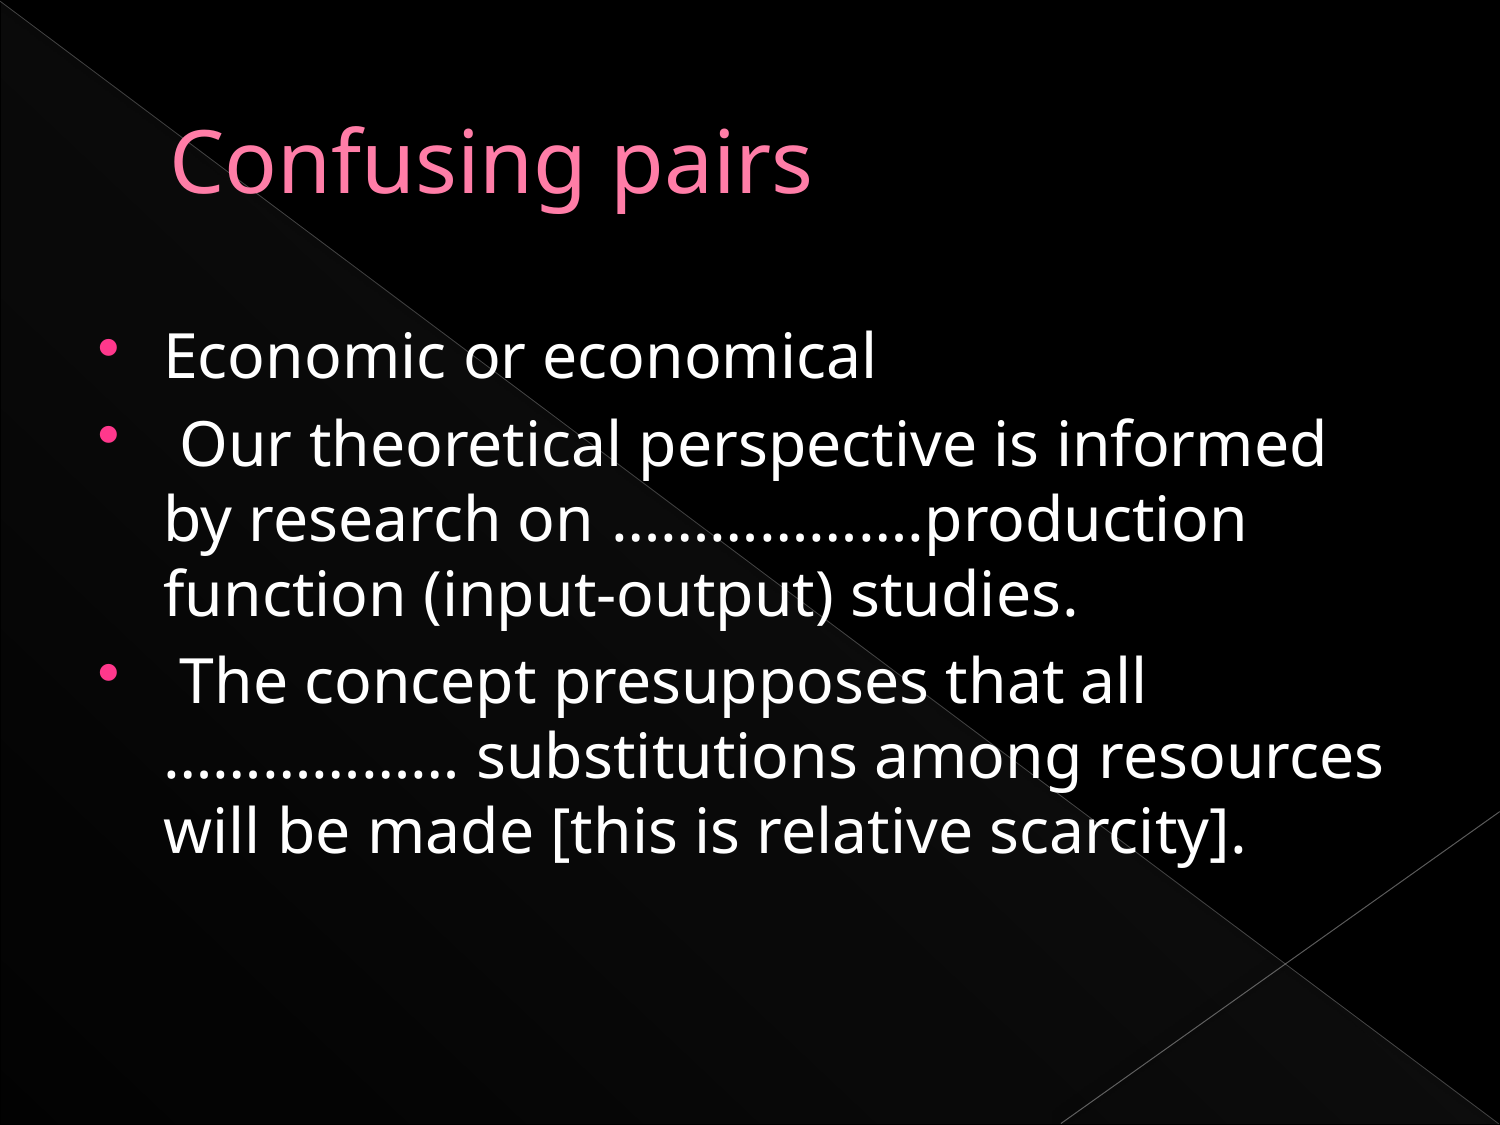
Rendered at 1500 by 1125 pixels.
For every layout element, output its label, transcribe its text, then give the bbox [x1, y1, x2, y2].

list Economic or economical Our theoretical perspective is informed by research on ……………….production function (input-output) studies. The concept presupposes that all ……………… substitutions among resources will be made [this is relative scarcity]. [75, 308, 1425, 1059]
title Confusing pairs [75, 43, 1425, 274]
